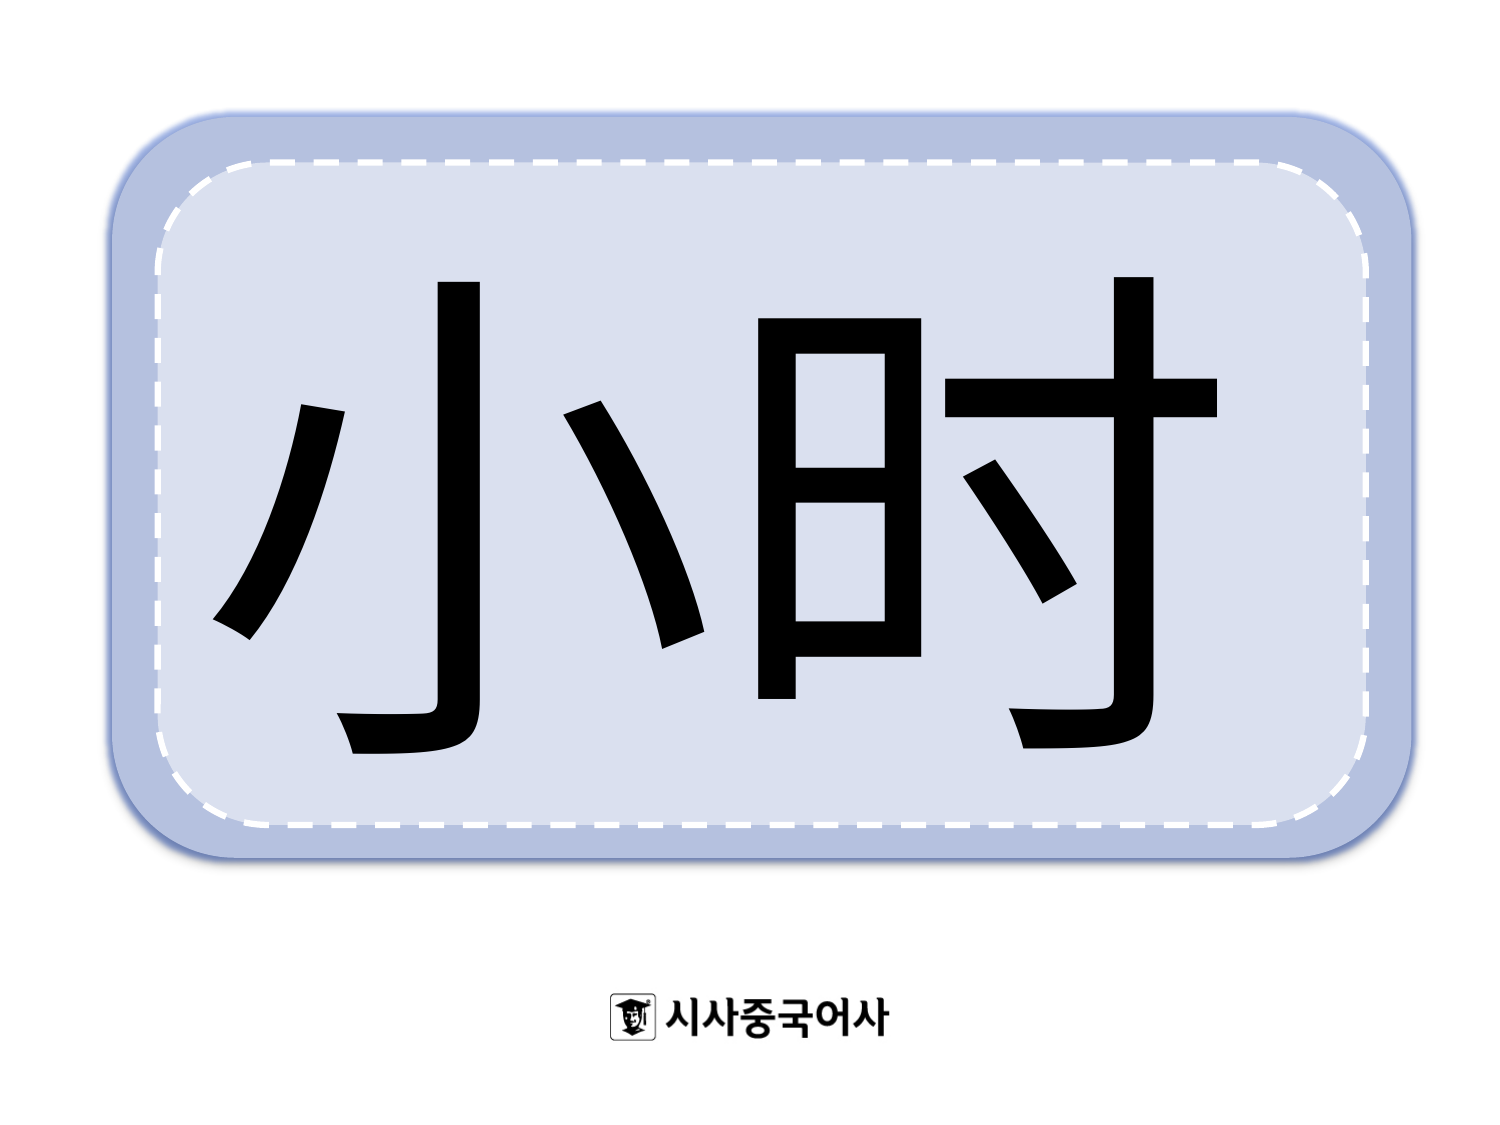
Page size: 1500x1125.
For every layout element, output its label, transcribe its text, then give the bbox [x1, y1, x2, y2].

picture [602, 987, 898, 1047]
text_box [162, 160, 1371, 824]
text_box 小时 [171, 172, 1380, 836]
